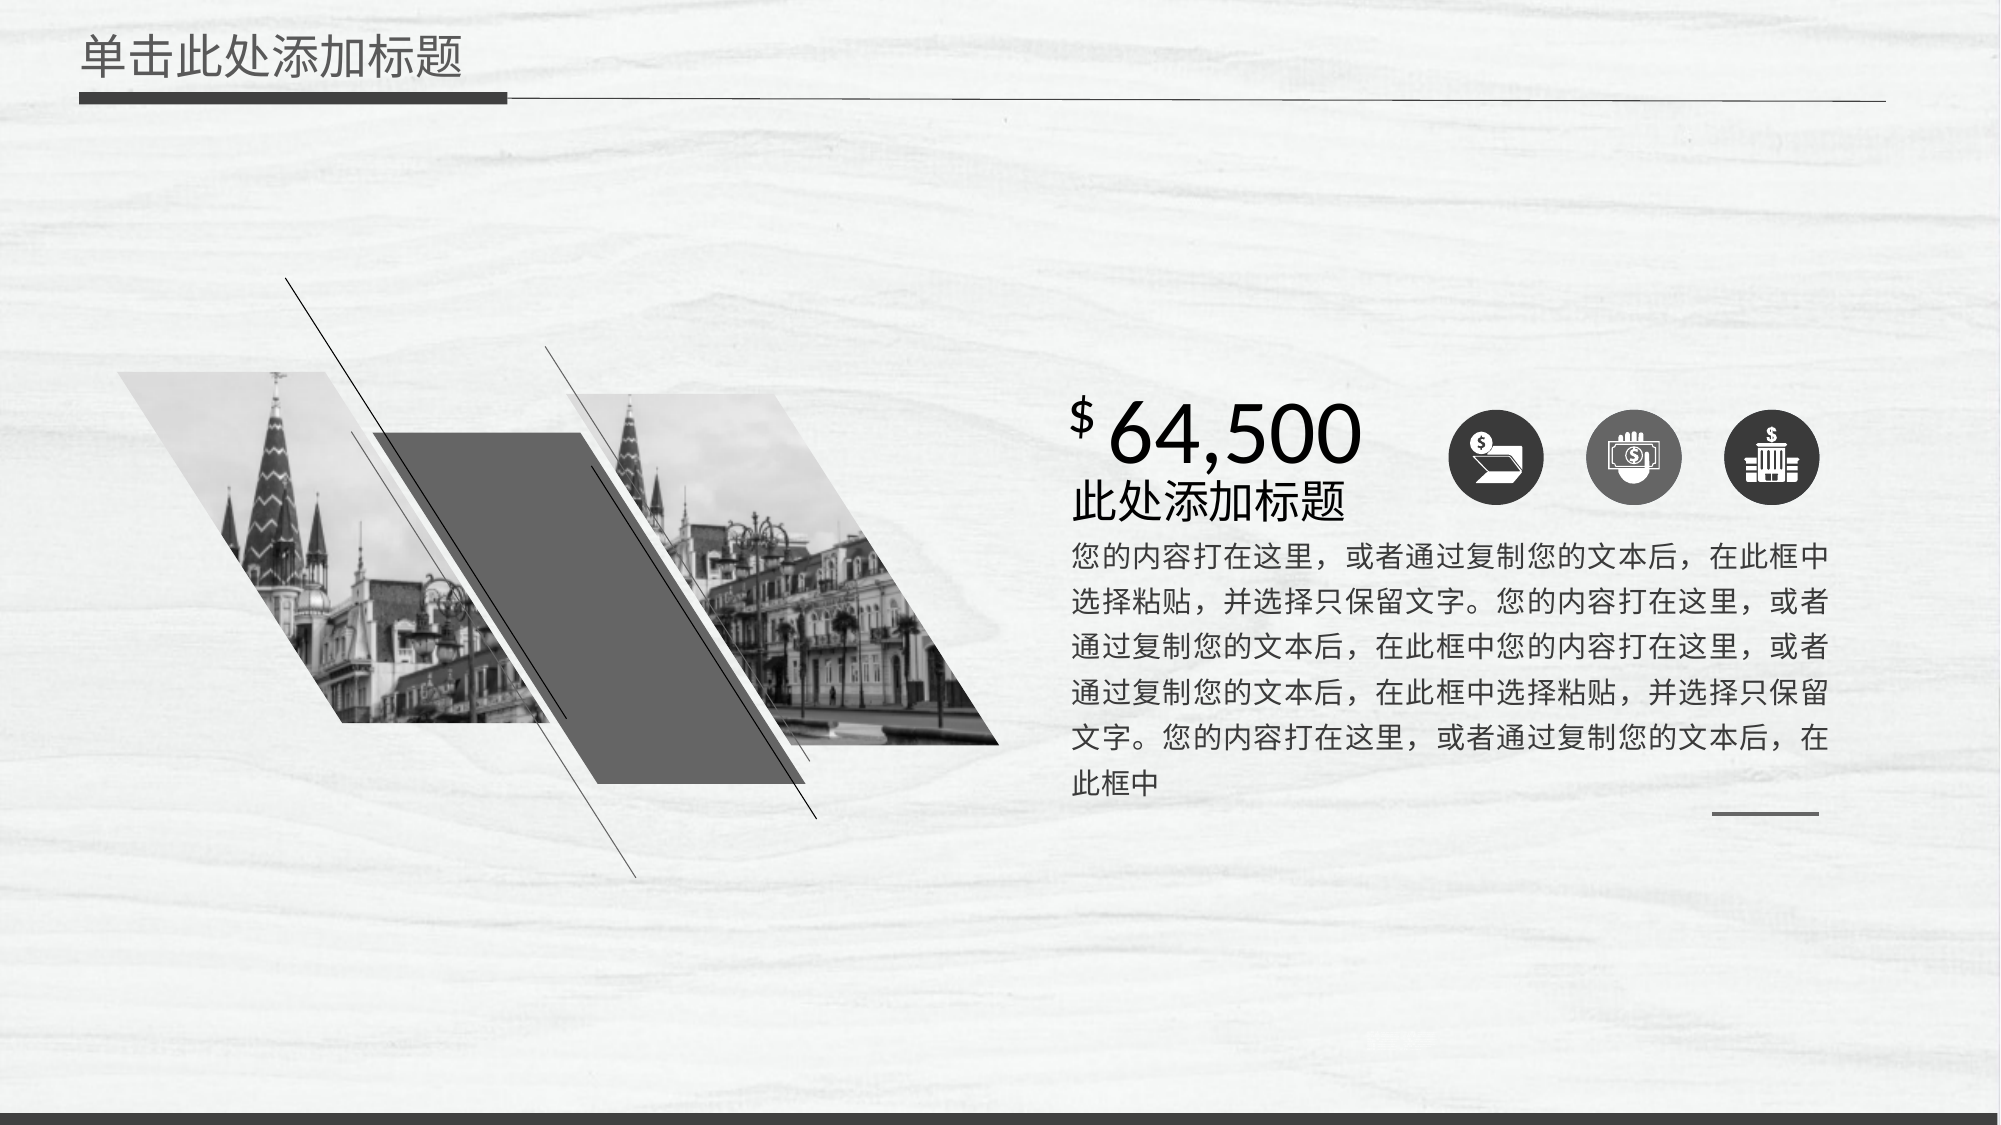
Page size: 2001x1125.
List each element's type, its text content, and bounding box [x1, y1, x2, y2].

text_box 您的内容打在这里，或者通过复制您的文本后，在此框中选择粘贴，并选择只保留文字。您的内容打在这里，或者通过复制您的文本后，在此框中您的内容打在这里，或者通过复制您的文本后，在此框中选择粘贴，并选择只保留文字。您的内容打在这里，或者通过复制您的文本后，在此框中 [1057, 520, 1845, 808]
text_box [1586, 409, 1682, 505]
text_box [1448, 409, 1544, 505]
text_box 此处添加标题 [1057, 464, 1463, 535]
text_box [507, 98, 1886, 102]
text_box 单击此处添加标题 [64, 15, 522, 95]
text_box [1052, 364, 1383, 491]
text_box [117, 277, 1000, 878]
text_box [78, 95, 508, 105]
picture [0, 0, 2001, 1125]
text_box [1724, 409, 1820, 505]
text_box [0, 1112, 1998, 1125]
